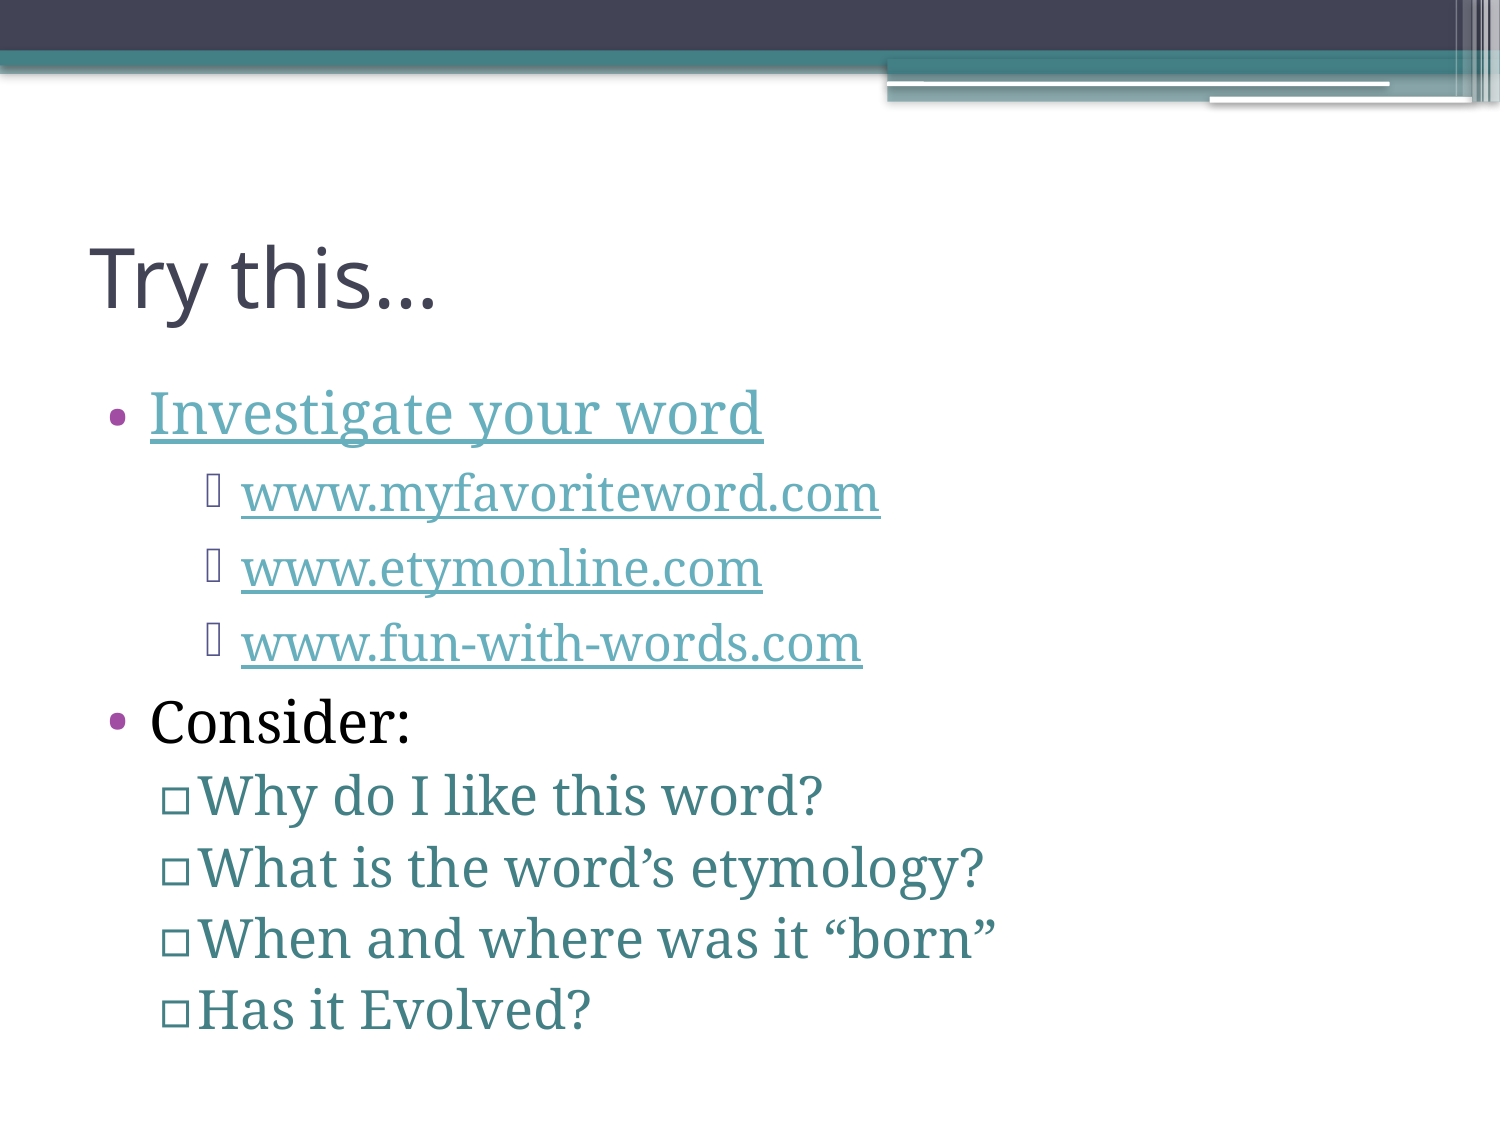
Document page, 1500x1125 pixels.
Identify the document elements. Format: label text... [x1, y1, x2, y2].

list Investigate your word www.myfavoriteword.com www.etymonline.com www.fun-with-words.com Consider: Why do I like this word? What is the word’s etymology? When and where was it “born” Has it Evolved? [75, 368, 1425, 1079]
title Try this… [75, 187, 1425, 363]
